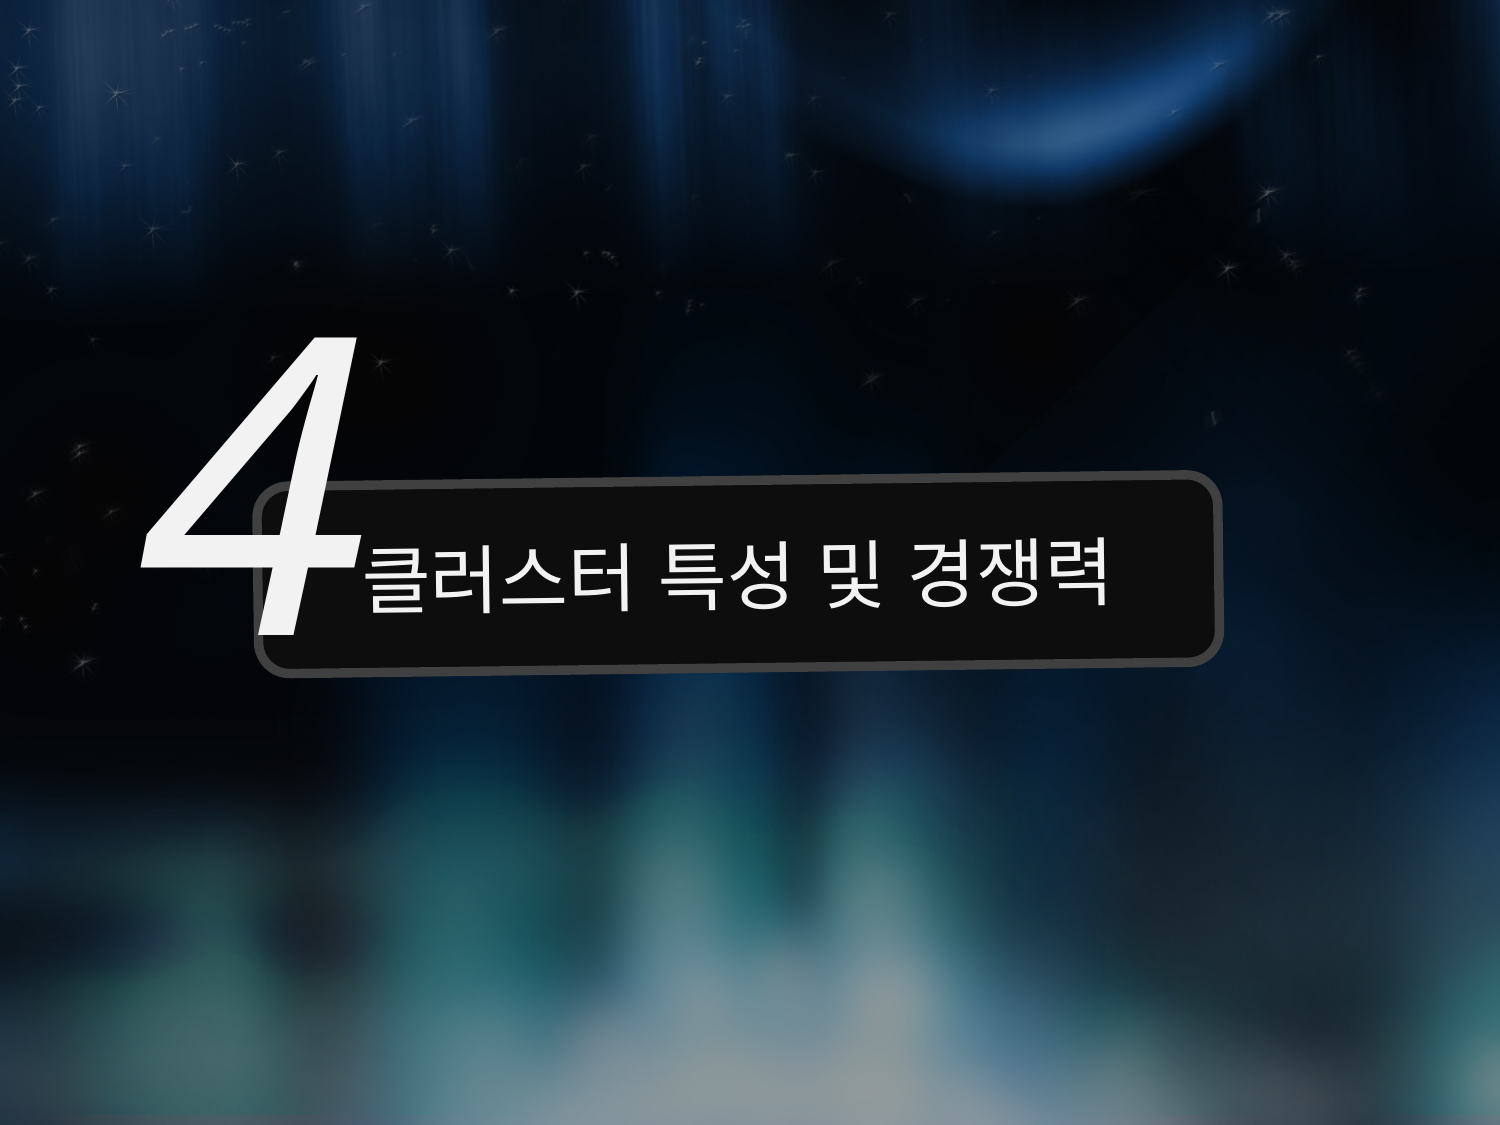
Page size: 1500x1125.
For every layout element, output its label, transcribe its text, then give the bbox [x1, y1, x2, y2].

text_box 4 [123, 210, 382, 726]
picture [0, 0, 1500, 1125]
text_box 클러스터 특성 및 경쟁력 [382, 472, 1222, 675]
